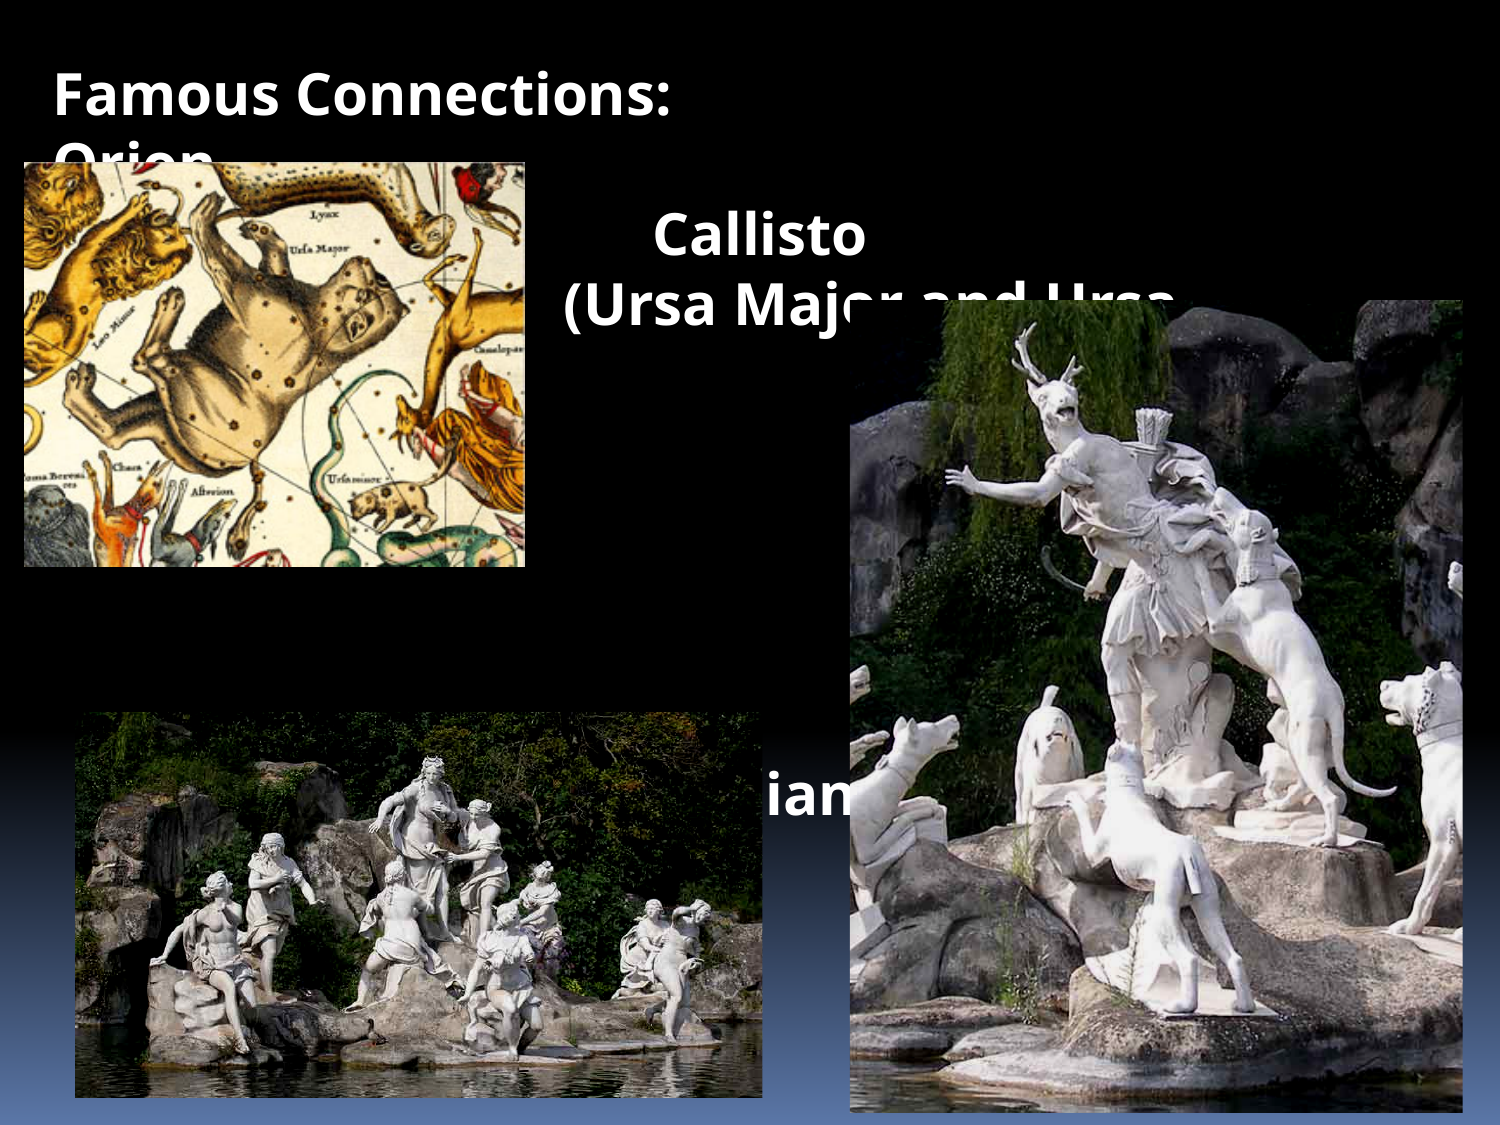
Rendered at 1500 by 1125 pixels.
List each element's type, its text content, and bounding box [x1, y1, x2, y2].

text_box Famous Connections: Orion Callisto (Ursa Major and Ursa Minor) Actaeon and Diana [37, 50, 1350, 975]
picture [849, 299, 1463, 1113]
picture [74, 712, 763, 1098]
picture [24, 161, 526, 568]
